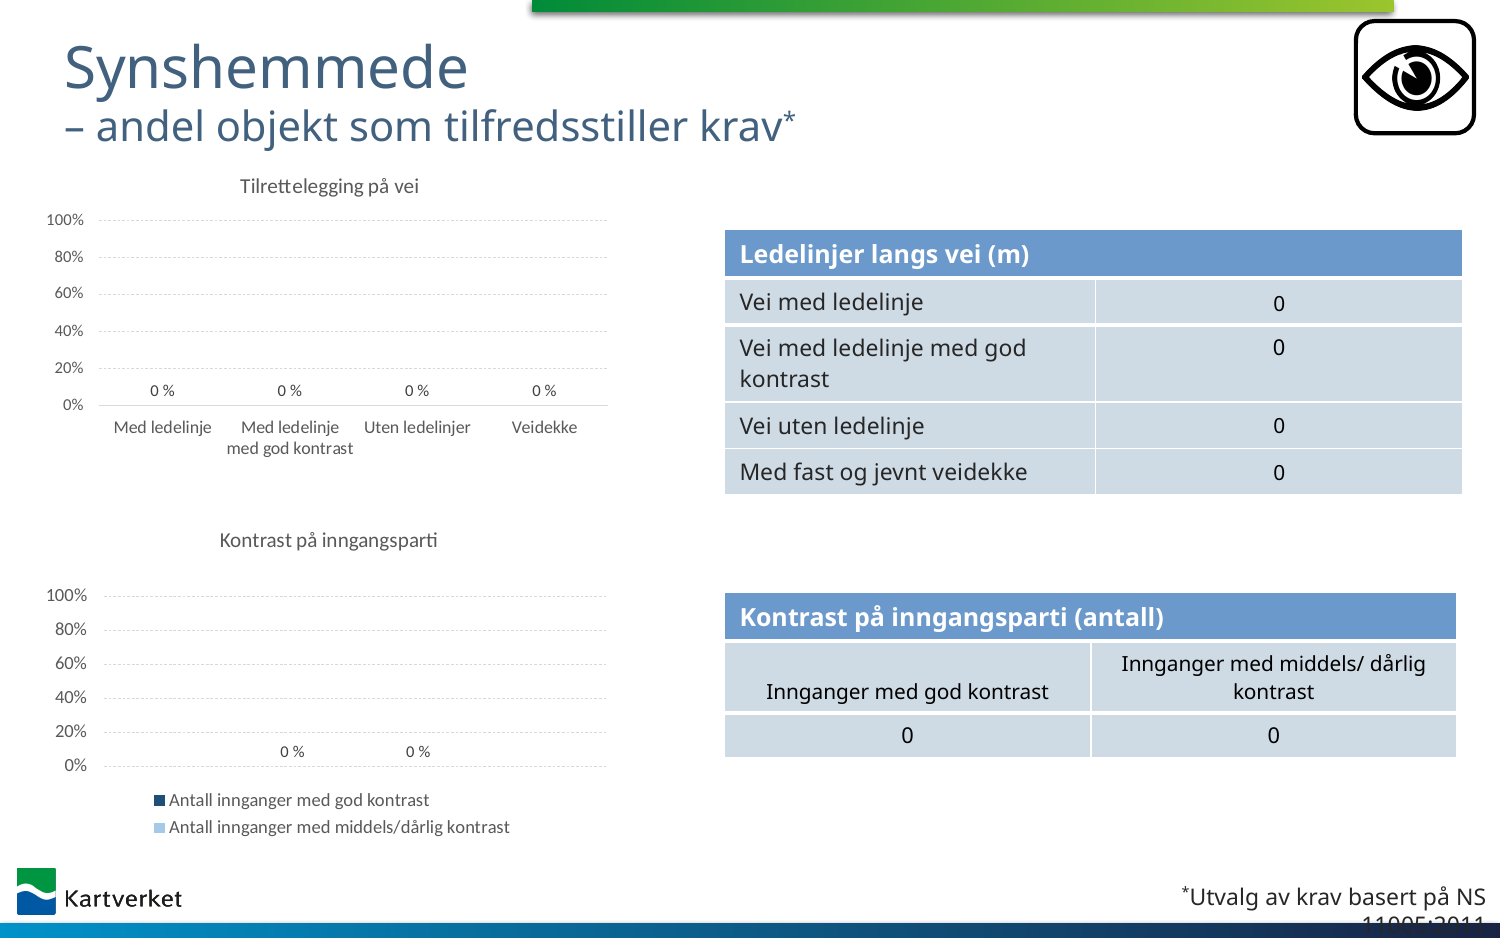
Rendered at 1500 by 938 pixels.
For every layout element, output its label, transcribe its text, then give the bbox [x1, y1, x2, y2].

table_cell Innganger med middels/ dårlig kontrast [1092, 643, 1456, 711]
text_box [1355, 20, 1475, 134]
table_header Ledelinjer langs vei (m) [725, 230, 1462, 276]
table_cell Innganger med god kontrast [725, 643, 1090, 711]
table_cell 0 [1096, 327, 1462, 401]
text_box Synshemmede – andel objekt som tilfredsstiller krav* [49, 24, 1431, 158]
table_cell 0 [1092, 715, 1456, 757]
table_cell 0 [1096, 403, 1462, 448]
table_header Kontrast på inngangsparti (antall) [725, 593, 1456, 639]
table_cell 0 [725, 715, 1090, 757]
table_cell Vei uten ledelinje [725, 403, 1095, 448]
text_box *Utvalg av krav basert på NS 11005:2011 [1068, 873, 1500, 938]
table_cell 0 [1096, 449, 1462, 494]
picture [41, 520, 617, 846]
table_cell 0 [1096, 280, 1462, 323]
table_cell Vei med ledelinje med god kontrast [725, 327, 1095, 401]
picture [41, 166, 618, 492]
table_cell Vei med ledelinje [725, 280, 1095, 323]
table_cell Med fast og jevnt veidekke [725, 449, 1095, 494]
